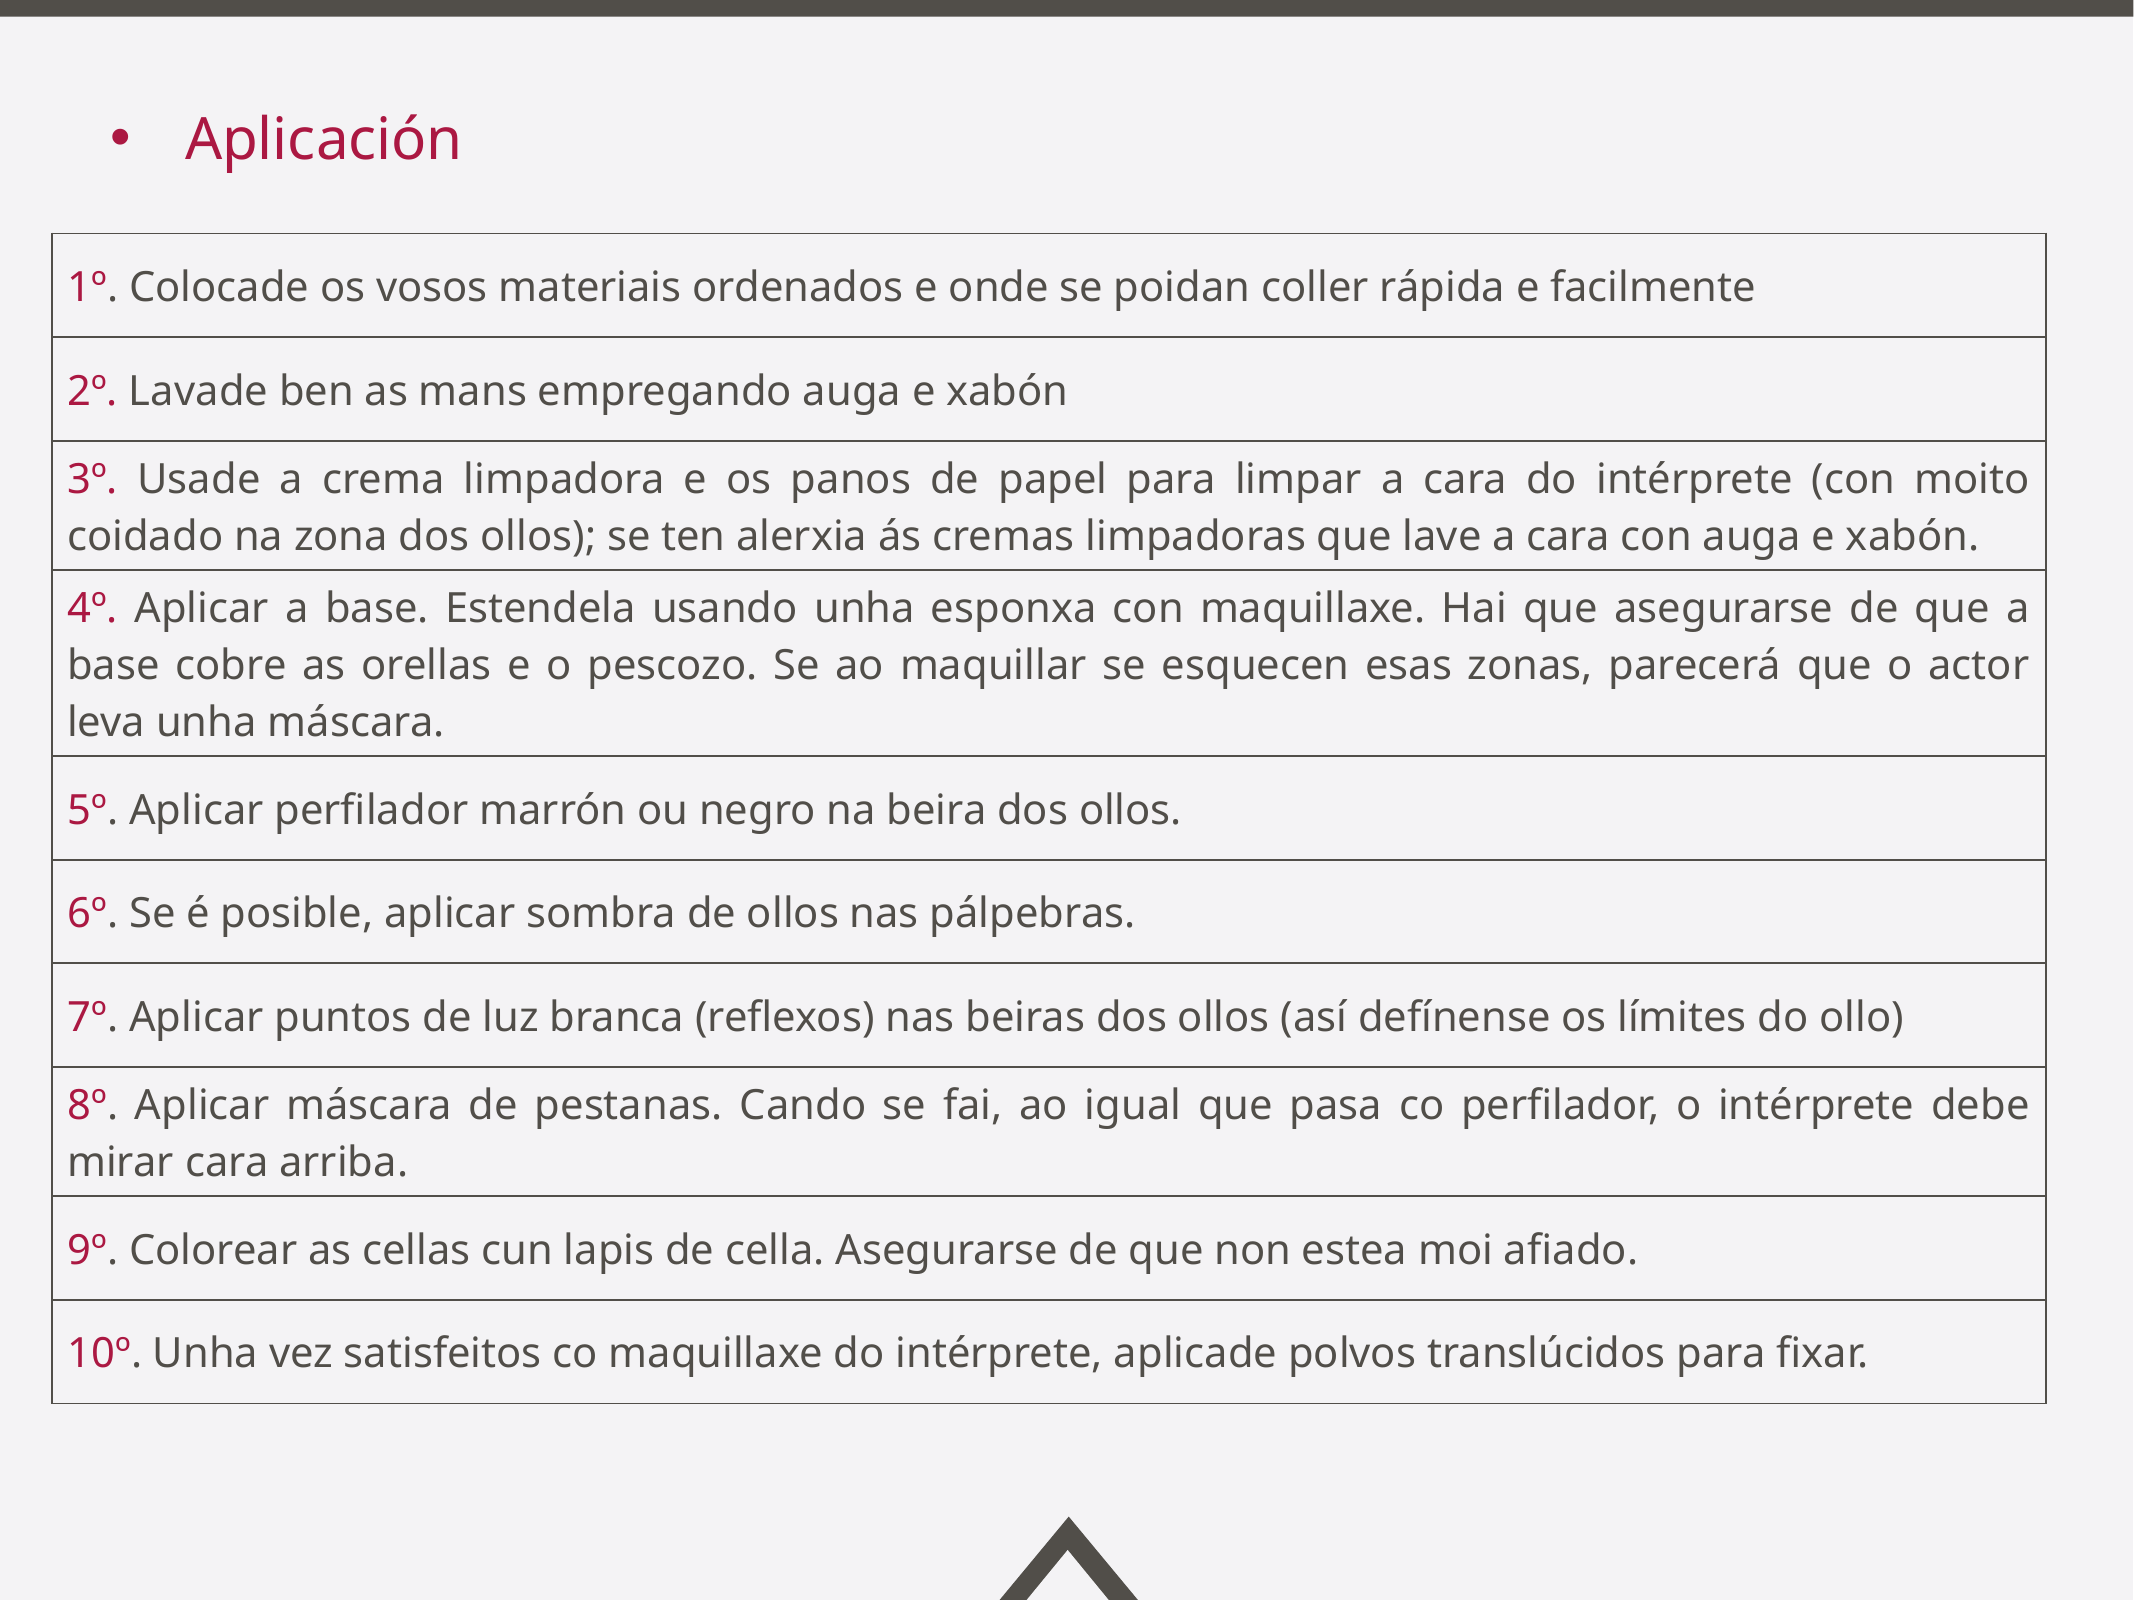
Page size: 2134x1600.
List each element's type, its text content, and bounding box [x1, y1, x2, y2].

table_cell 6º. Se é posible, aplicar sombra de ollos nas pálpebras. [53, 861, 2045, 962]
text_box Aplicación [101, 93, 472, 180]
table_cell 9º. Colorear as cellas cun lapis de cella. Asegurarse de que non estea moi afiado. [53, 1197, 2045, 1299]
table_cell 7º. Aplicar puntos de luz branca (reflexos) nas beiras dos ollos (así defínense os límites do ollo) [53, 964, 2045, 1066]
table_cell 2º. Lavade ben as mans empregando auga e xabón [53, 338, 2045, 440]
table_cell 3º. Usade a crema limpadora e os panos de papel para limpar a cara do intérprete (con moito coidado na zona dos ollos); se ten alerxia ás cremas limpadoras que lave a cara con auga e xabón. [53, 442, 2045, 569]
table_header 1º. Colocade os vosos materiais ordenados e onde se poidan coller rápida e facilmente [53, 234, 2045, 336]
table_cell 10º. Unha vez satisfeitos co maquillaxe do intérprete, aplicade polvos translúcidos para fixar. [53, 1301, 2045, 1403]
table_cell 8º. Aplicar máscara de pestanas. Cando se fai, ao igual que pasa co perfilador, o intérprete debe mirar cara arriba. [53, 1068, 2045, 1195]
table_cell 4º. Aplicar a base. Estendela usando unha esponxa con maquillaxe. Hai que asegurarse de que a base cobre as orellas e o pescozo. Se ao maquillar se esquecen esas zonas, parecerá que o actor leva unha máscara. [53, 571, 2045, 755]
table_cell 5º. Aplicar perfilador marrón ou negro na beira dos ollos. [53, 757, 2045, 859]
